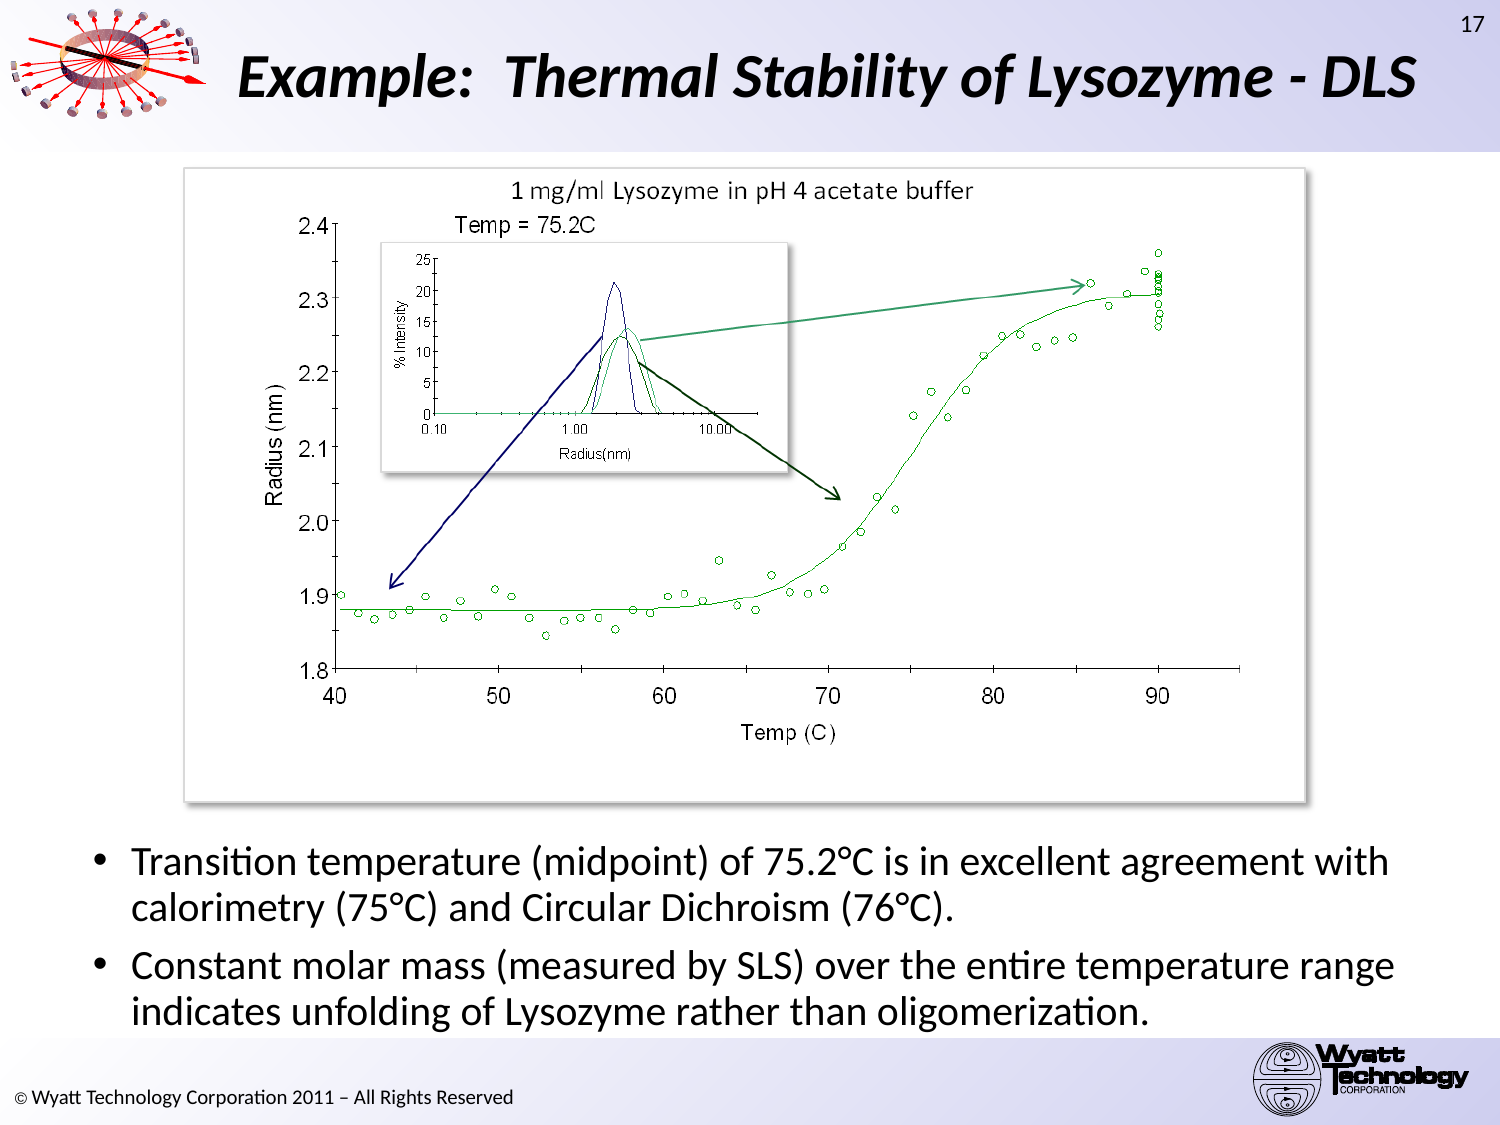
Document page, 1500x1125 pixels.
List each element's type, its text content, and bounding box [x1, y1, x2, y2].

title Example: Thermal Stability of Lysozyme - DLS [217, 25, 1438, 120]
text_box Transition temperature (midpoint) of 75.2°C is in excellent agreement with calorimetry (75°C) and Circular Dichroism (76°C). Constant molar mass (measured by SLS) over the entire temperature range indicates unfolding of Lysozyme rather than oligomerization. [78, 830, 1435, 1042]
picture [176, 161, 1319, 816]
